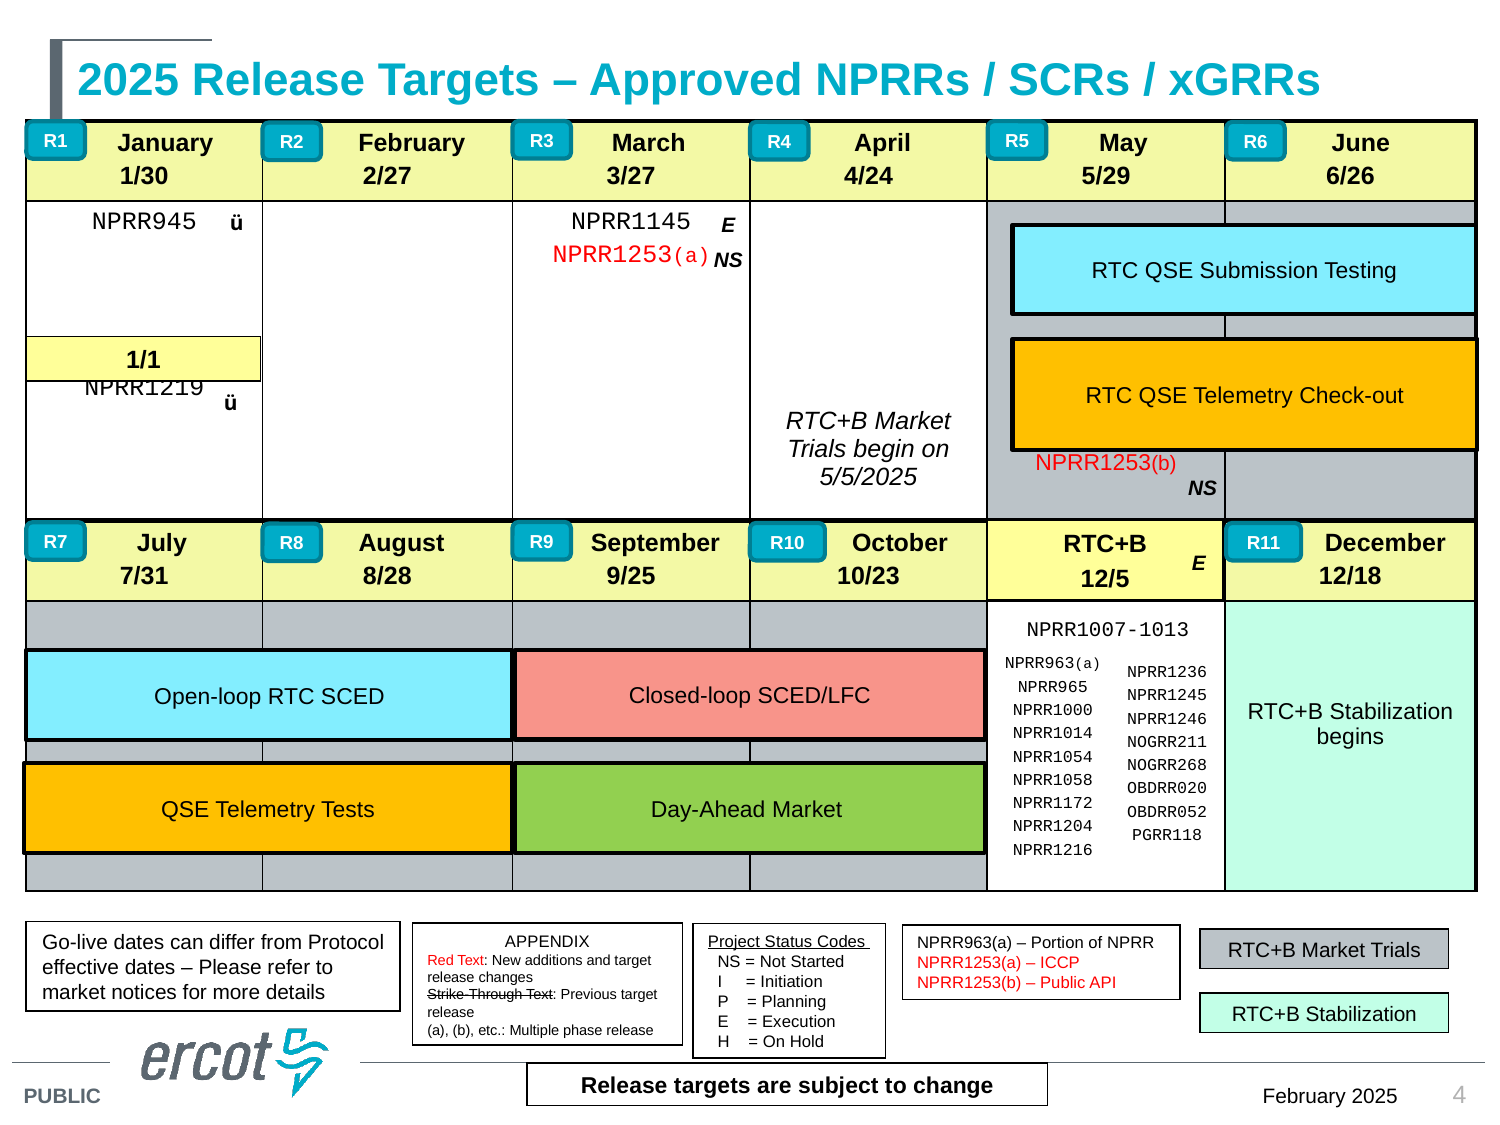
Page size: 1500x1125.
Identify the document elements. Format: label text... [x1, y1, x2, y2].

table_header October 10/23 [751, 523, 986, 600]
table_header January 1/30 [27, 123, 262, 200]
table_cell [513, 602, 749, 648]
text_box Closed-loop SCED/LFC [514, 648, 987, 742]
table_header March 3/27 [513, 123, 749, 200]
picture [137, 1024, 332, 1100]
text_box NPRR1007-1013 [996, 608, 1220, 649]
table_cell [1226, 202, 1474, 223]
text_box Release targets are subject to change [527, 1063, 1048, 1106]
text_box R9 [510, 519, 574, 562]
table_cell NPRR1253(b) [988, 202, 1224, 518]
text_box R11 [1223, 520, 1304, 563]
text_box RTC+B Stabilization [1200, 992, 1449, 1033]
table_cell [263, 855, 512, 890]
table_cell NPRR1145 NPRR1253(a) [513, 202, 749, 518]
table_header May 5/29 [988, 123, 1224, 200]
text_box R6 [1224, 119, 1287, 162]
text_box RTC+B 12/5 [987, 520, 1223, 601]
text_box Project Status Codes NS = Not Started I = Initiation P = Planning E = Execution H = On Hold [693, 923, 886, 1058]
table_cell NPRR945 NPRR1219 [27, 202, 206, 336]
text_box R7 [24, 520, 87, 562]
text_box NPRR1236 NPRR1245 NPRR1246 NOGRR211 NOGRR268 OBDRR020 OBDRR052 PGRR118 [1111, 653, 1223, 852]
text_box R4 [747, 119, 811, 162]
text_box QSE Telemetry Tests [22, 761, 514, 855]
text_box E [1164, 541, 1233, 582]
table_cell [751, 855, 986, 890]
text_box RTC+B Market Trials [1200, 928, 1449, 969]
table_cell NPRR945 NPRR1219 [27, 381, 262, 518]
table_cell [1226, 452, 1474, 518]
table_cell [27, 855, 262, 890]
text_box APPENDIX Red Text: New additions and target release changes Strike-Through Text: Previous target release (a), (b), etc.: Multiple phase release [412, 923, 683, 1046]
text_box E NS [697, 203, 759, 441]
text_box RTC QSE Submission Testing [1010, 223, 1478, 316]
text_box Open-loop RTC SCED [24, 648, 514, 742]
text_box R1 [24, 119, 88, 161]
table_cell RTC+B Stabilization begins [1226, 602, 1474, 890]
table_header April 4/24 [751, 123, 986, 200]
table_cell [751, 742, 986, 761]
title 2025 Release Targets – Approved NPRRs / SCRs / xGRRs [62, 42, 1363, 114]
table_header December 12/18 [1226, 523, 1474, 600]
text_box R10 [747, 520, 827, 563]
text_box RTC QSE Telemetry Check-out [1010, 337, 1479, 452]
table_cell [513, 742, 749, 761]
text_box NS [1172, 467, 1233, 508]
text_box R2 [260, 120, 324, 163]
table_cell [988, 602, 1224, 890]
table_cell [27, 742, 262, 761]
table_cell RTC+B Market Trials begin on 5/5/2025 [751, 202, 986, 518]
table_cell [513, 855, 749, 890]
table_header September 9/25 [513, 523, 749, 600]
table_header July 7/31 [27, 523, 262, 600]
text_box NPRR963(a) NPRR965 NPRR1000 NPRR1014 NPRR1054 NPRR1058 NPRR1172 NPRR1204 NPRR1216 [989, 644, 1116, 866]
text_box R5 [985, 119, 1049, 161]
table_cell [27, 602, 262, 648]
text_box 1/1 [26, 336, 261, 381]
text_box ü ü [206, 202, 267, 423]
table_cell [1226, 316, 1474, 337]
table_header August 8/28 [263, 523, 512, 600]
table_cell [751, 602, 986, 648]
table_cell [263, 602, 512, 648]
table_header February 2/27 [263, 123, 512, 200]
text_box Day-Ahead Market [514, 761, 987, 855]
text_box R3 [510, 118, 574, 161]
table_cell [263, 202, 512, 518]
table_header June 6/26 [1226, 123, 1474, 200]
text_box NPRR963(a) – Portion of NPRR NPRR1253(a) – ICCP NPRR1253(b) – Public API [902, 924, 1180, 1000]
text_box Go-live dates can differ from Protocol effective dates – Please refer to market notices for more details [26, 921, 400, 1012]
table_cell [263, 742, 512, 761]
slide_number 4 [1437, 1076, 1475, 1112]
text_box R8 [260, 521, 324, 564]
